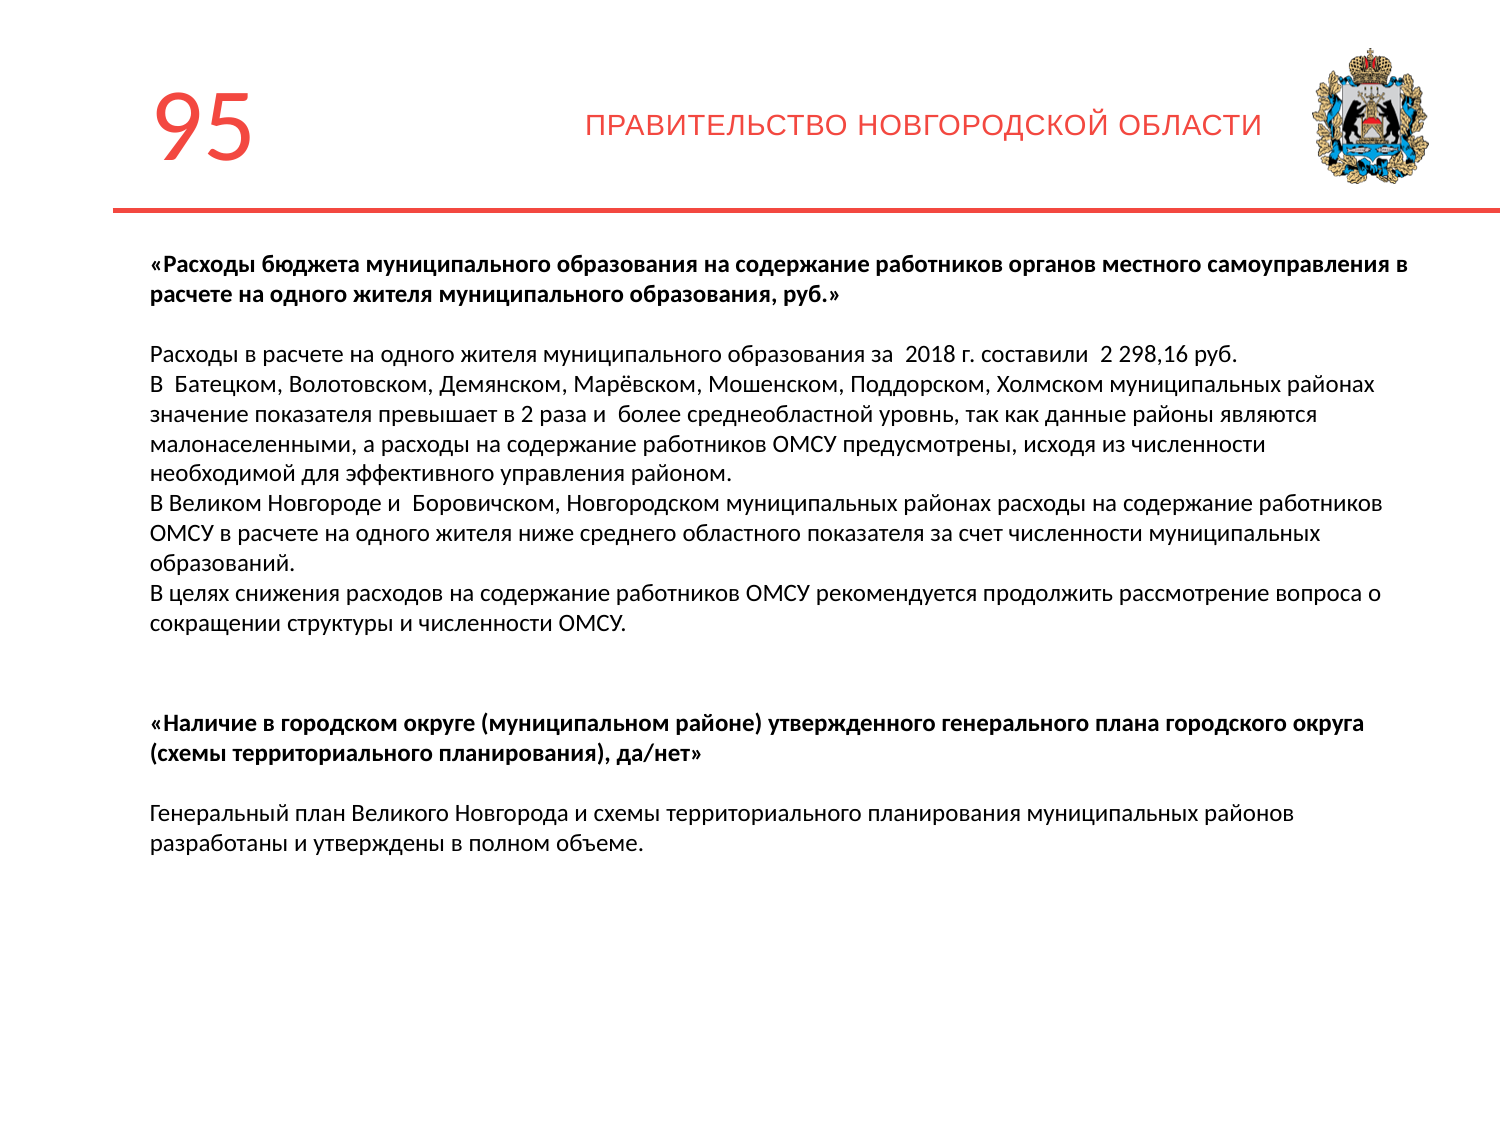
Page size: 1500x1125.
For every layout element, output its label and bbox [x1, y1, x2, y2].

text_box [135, 699, 1429, 864]
text_box [135, 239, 1429, 644]
picture [1311, 48, 1429, 184]
text_box [135, 48, 272, 189]
text_box [570, 102, 1311, 147]
